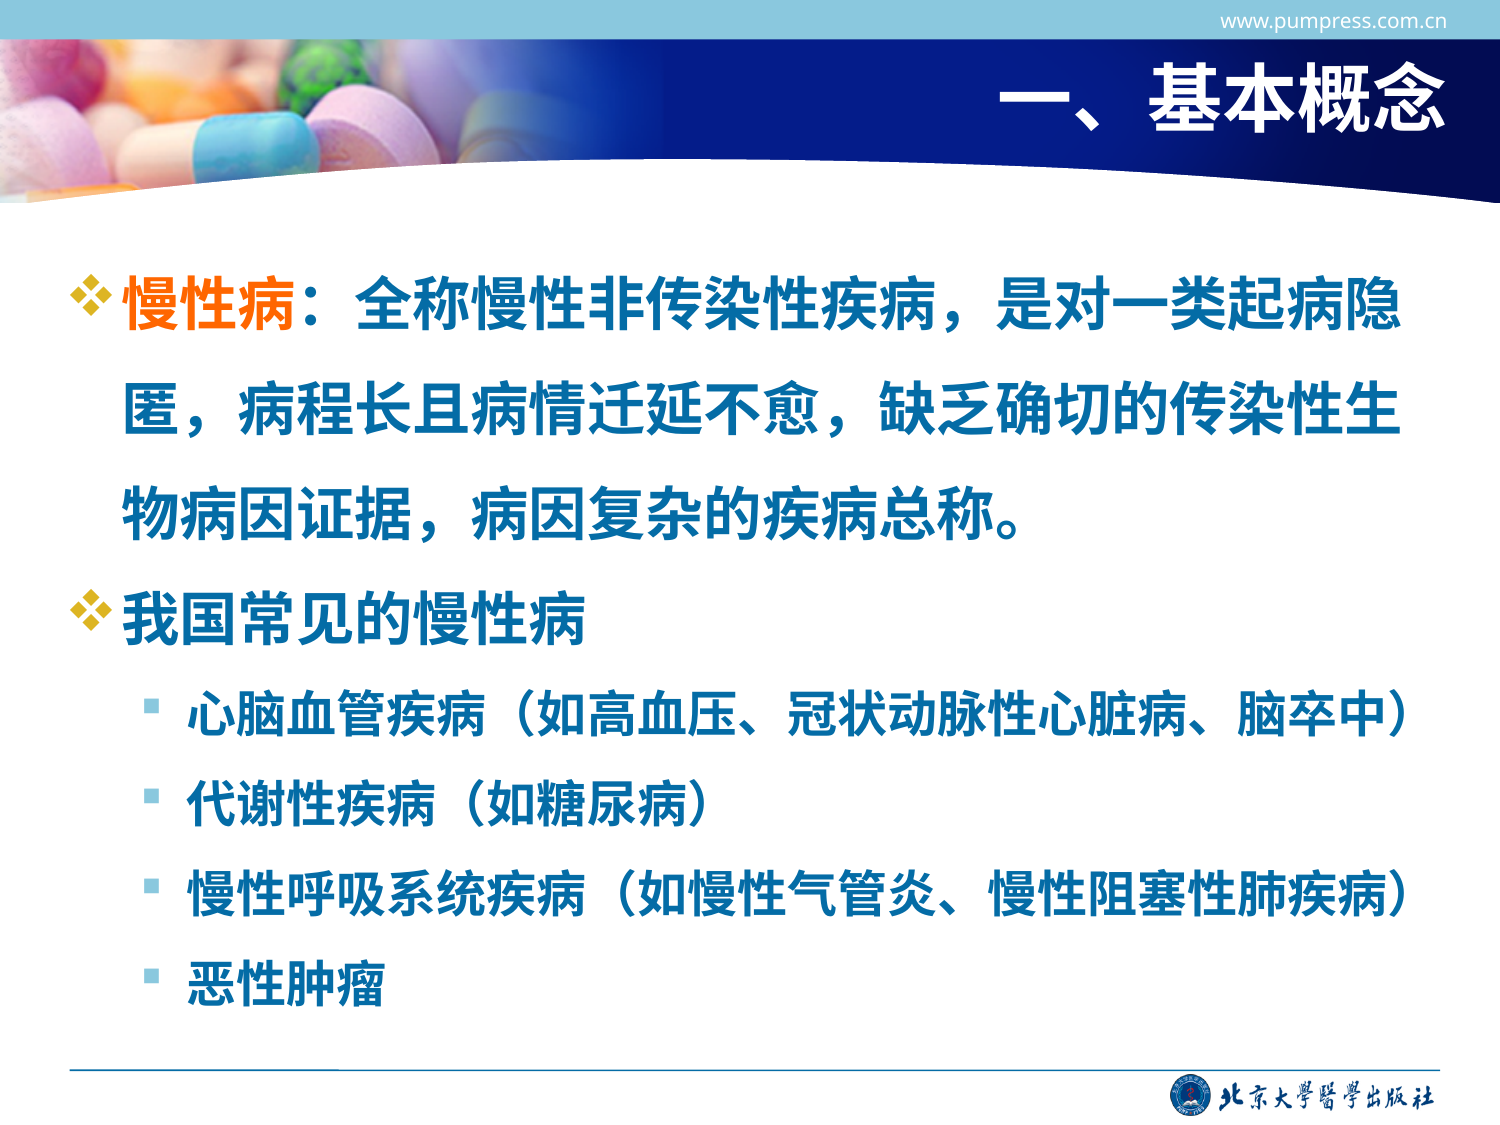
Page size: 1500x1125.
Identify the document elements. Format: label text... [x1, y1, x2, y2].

slide_number www.pumpress.com.cn [1024, 0, 1463, 38]
picture [1170, 1074, 1436, 1118]
picture [0, 40, 1500, 203]
title 一、基本概念 [137, 49, 1463, 143]
list 慢性病：全称慢性非传染性疾病，是对一类起病隐匿，病程长且病情迁延不愈，缺乏确切的传染性生物病因证据，病因复杂的疾病总称。 我国常见的慢性病 心脑血管疾病（如高血压、冠状动脉性心脏病、脑卒中） 代谢性疾病（如糖尿病） 慢性呼吸系统疾病（如慢性气管炎、慢性阻塞性肺疾病） 恶性肿瘤 [49, 224, 1463, 1026]
